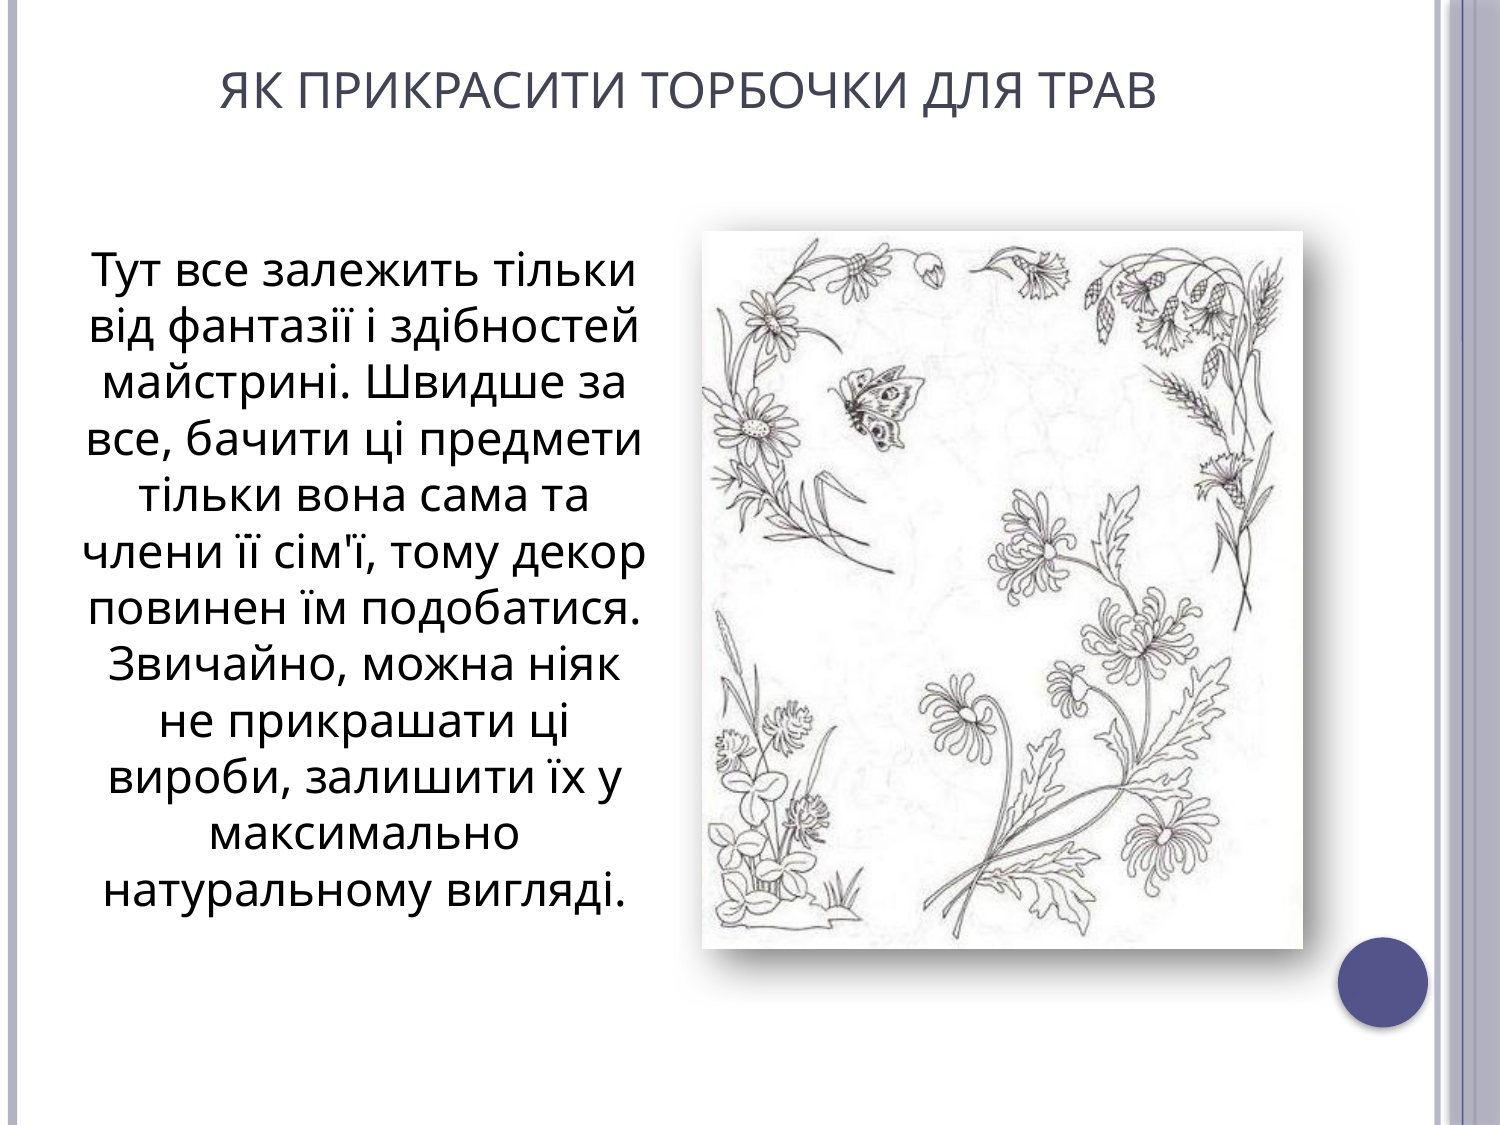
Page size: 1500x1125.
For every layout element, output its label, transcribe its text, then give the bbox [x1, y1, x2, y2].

title Як прикрасити торбочки для трав [76, 30, 1302, 127]
list Тут все залежить тільки від фантазії і здібностей майстрині. Швидше за все, бачити ці предмети тільки вона сама та члени її сім'ї, тому декор повинен їм подобатися. Звичайно, можна ніяк не прикрашати ці вироби, залишити їх у максимально натуральному вигляді. [64, 231, 665, 982]
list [702, 231, 1304, 949]
